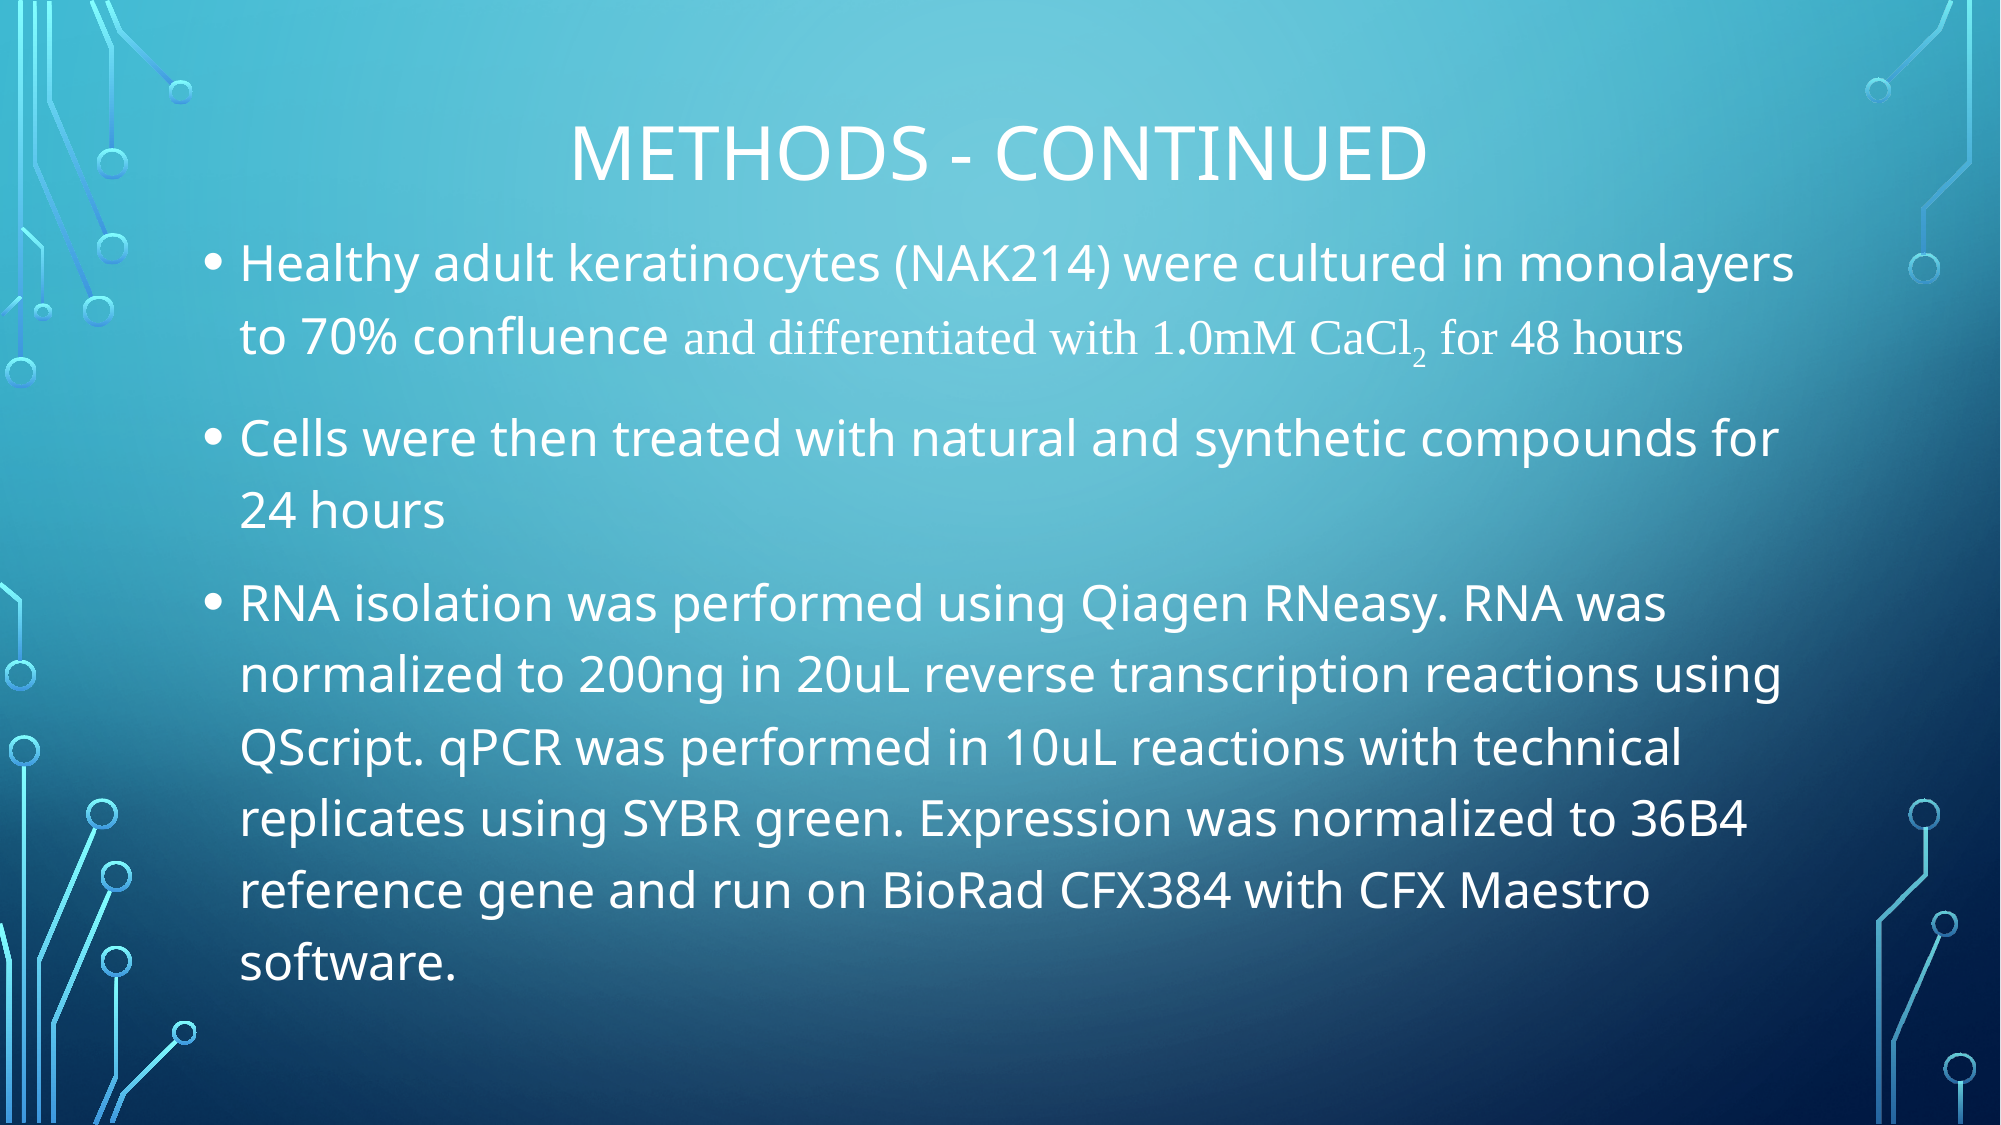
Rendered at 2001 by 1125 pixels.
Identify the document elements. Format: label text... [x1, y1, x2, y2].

title Methods - Continued [187, 101, 1813, 211]
list Healthy adult keratinocytes (NAK214) were cultured in monolayers to 70% confluence and differentiated with 1.0mM CaCl2 for 48 hours Cells were then treated with natural and synthetic compounds for 24 hours RNA isolation was performed using Qiagen RNeasy. RNA was normalized to 200ng in 20uL reverse transcription reactions using QScript. qPCR was performed in 10uL reactions with technical replicates using SYBR green. Expression was normalized to 36B4 reference gene and run on BioRad CFX384 with CFX Maestro software. [187, 211, 1813, 1000]
